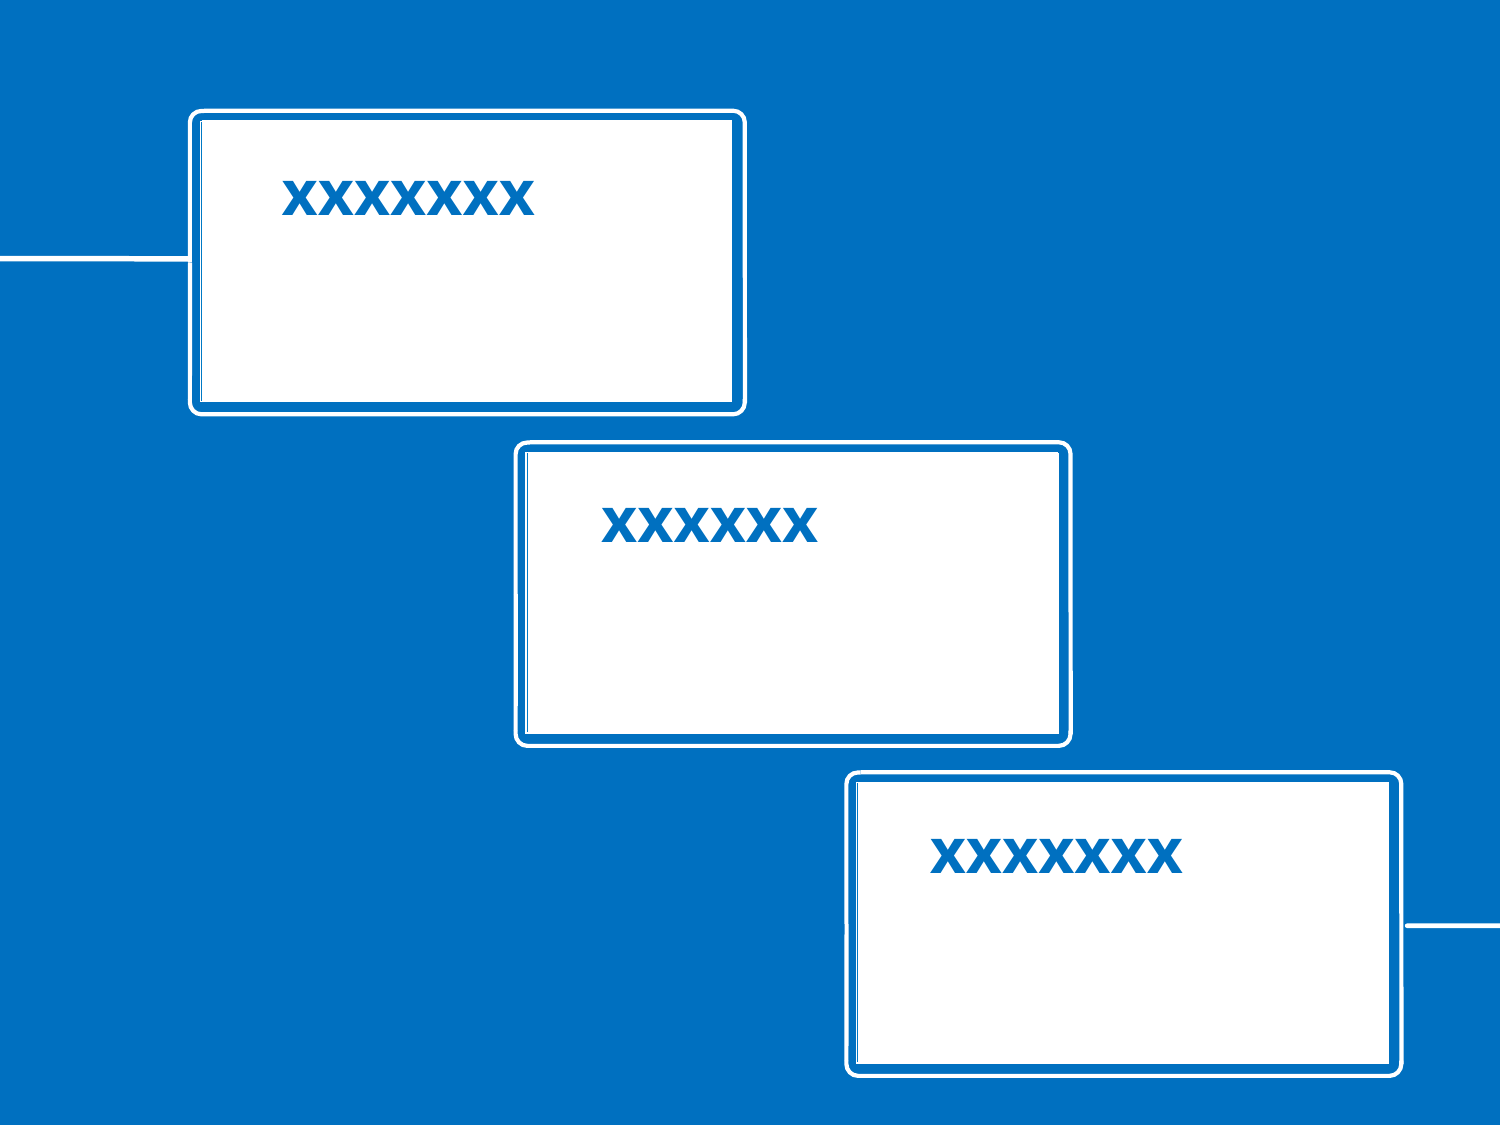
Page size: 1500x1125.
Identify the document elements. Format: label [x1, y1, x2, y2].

text_box [846, 771, 1402, 1077]
text_box [515, 441, 1071, 747]
text_box [189, 110, 746, 415]
